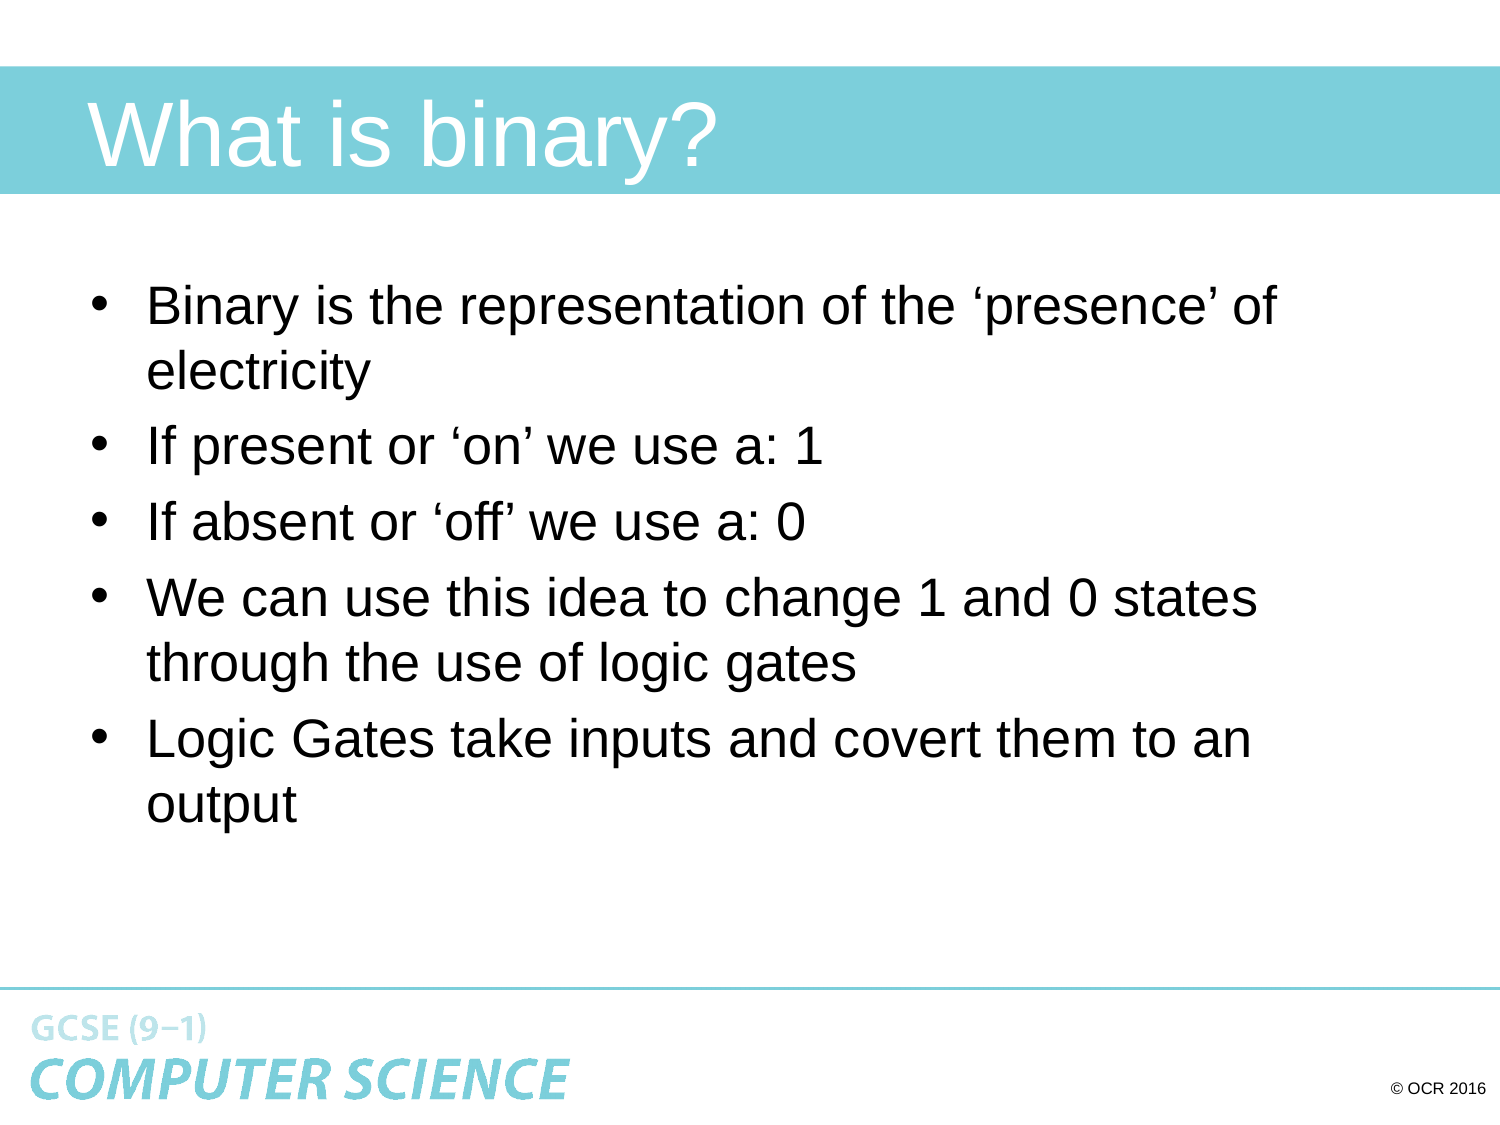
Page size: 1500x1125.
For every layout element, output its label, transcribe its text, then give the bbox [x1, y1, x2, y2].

title What is binary? [0, 66, 1500, 194]
list Binary is the representation of the ‘presence’ of electricity If present or ‘on’ we use a: 1 If absent or ‘off’ we use a: 0 We can use this idea to change 1 and 0 states through the use of logic gates Logic Gates take inputs and covert them to an output [75, 262, 1425, 965]
picture [0, 987, 1500, 1124]
